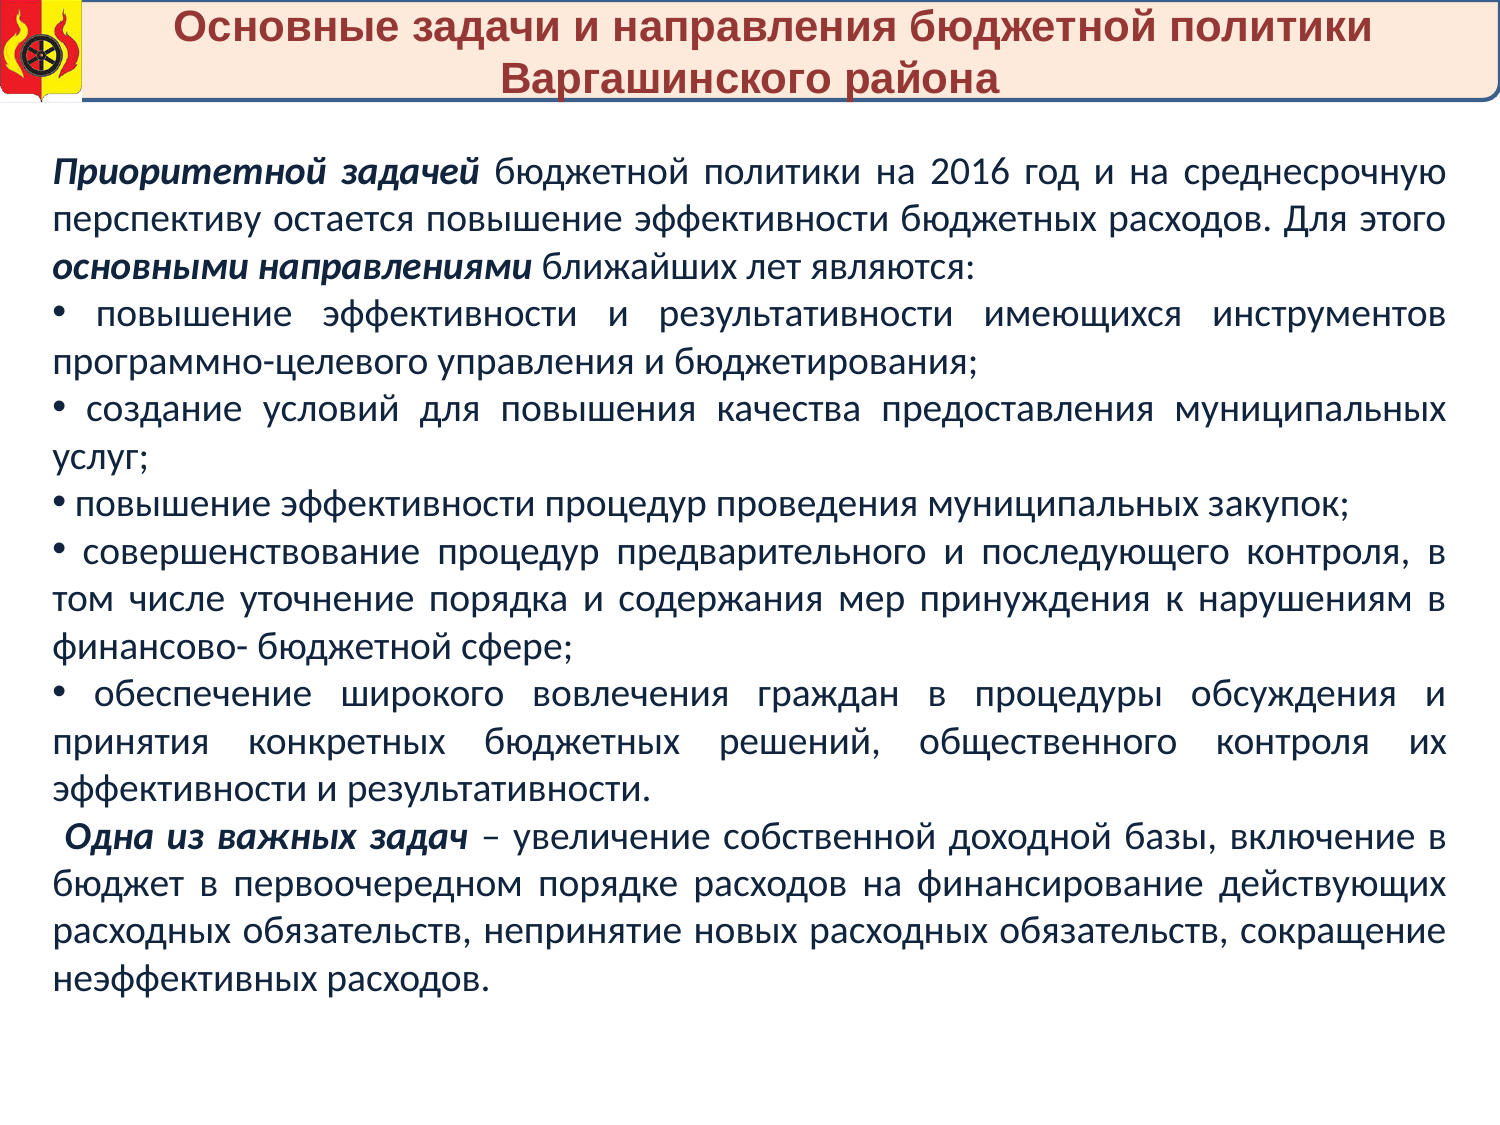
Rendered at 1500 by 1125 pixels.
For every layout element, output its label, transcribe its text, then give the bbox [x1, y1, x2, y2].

text_box Приоритетной задачей бюджетной политики на 2016 год и на среднесрочную перспективу остается повышение эффективности бюджетных расходов. Для этого основными направлениями ближайших лет являются: повышение эффективности и результативности имеющихся инструментов программно-целевого управления и бюджетирования; создание условий для повышения качества предоставления муниципальных услуг; повышение эффективности процедур проведения муниципальных закупок; совершенствование процедур предварительного и последующего контроля, в том числе уточнение порядка и содержания мер принуждения к нарушениям в финансово- бюджетной сфере; обеспечение широкого вовлечения граждан в процедуры обсуждения и принятия конкретных бюджетных решений, общественного контроля их эффективности и результативности. Одна из важных задач – увеличение собственной доходной базы, включение в бюджет в первоочередном порядке расходов на финансирование действующих расходных обязательств, непринятие новых расходных обязательств, сокращение неэффективных расходов. [37, 137, 1463, 1007]
picture [0, 0, 83, 102]
text_box Основные задачи и направления бюджетной политики Варгашинского района [84, 0, 1500, 103]
